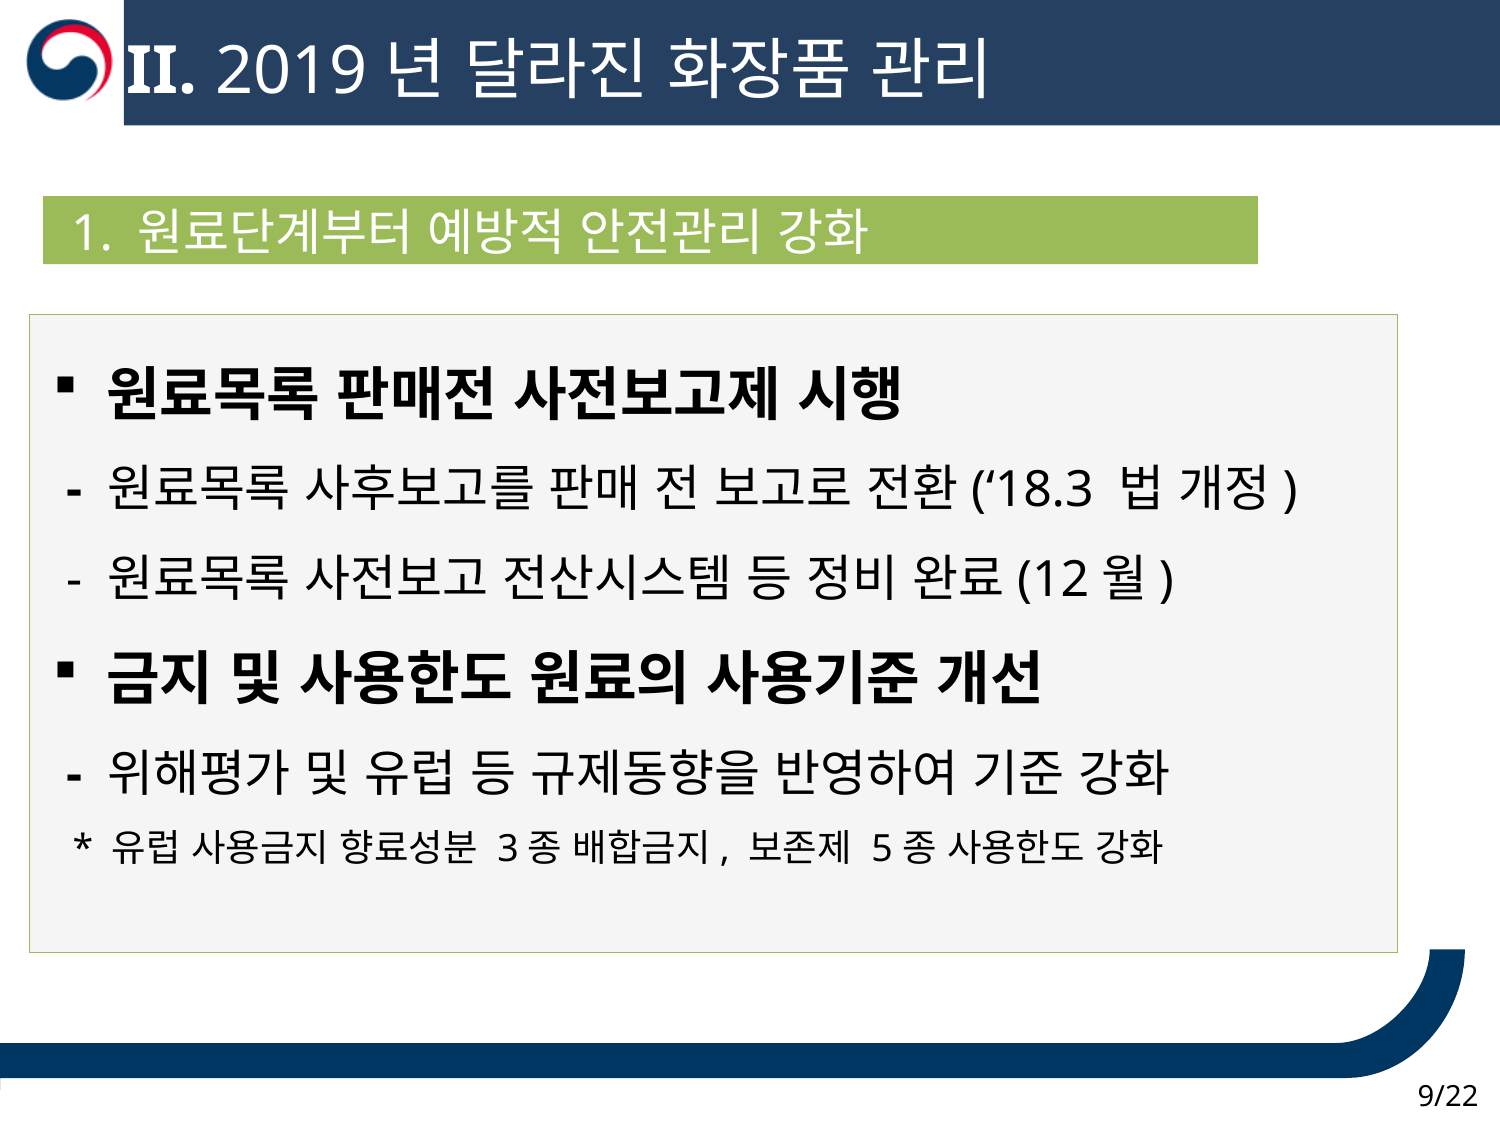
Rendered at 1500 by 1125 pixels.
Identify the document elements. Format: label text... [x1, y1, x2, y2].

text_box 9/22 [1387, 1070, 1500, 1121]
picture [26, 19, 112, 102]
text_box 원료목록 판매전 사전보고제 시행 - 원료목록 사후보고를 판매 전 보고로 전환(‘18.3 법 개정) - 원료목록 사전보고 전산시스템 등 정비 완료(12월) 금지 및 사용한도 원료의 사용기준 개선 - 위해평가 및 유럽 등 규제동향을 반영하여 기준 강화 * 유럽 사용금지 향료성분 3종 배합금지, 보존제 5종 사용한도 강화 [29, 314, 1398, 953]
text_box 1. 원료단계부터 예방적 안전관리 강화 [43, 196, 1258, 265]
text_box II. 2019년 달라진 화장품 관리 [112, 19, 1382, 122]
